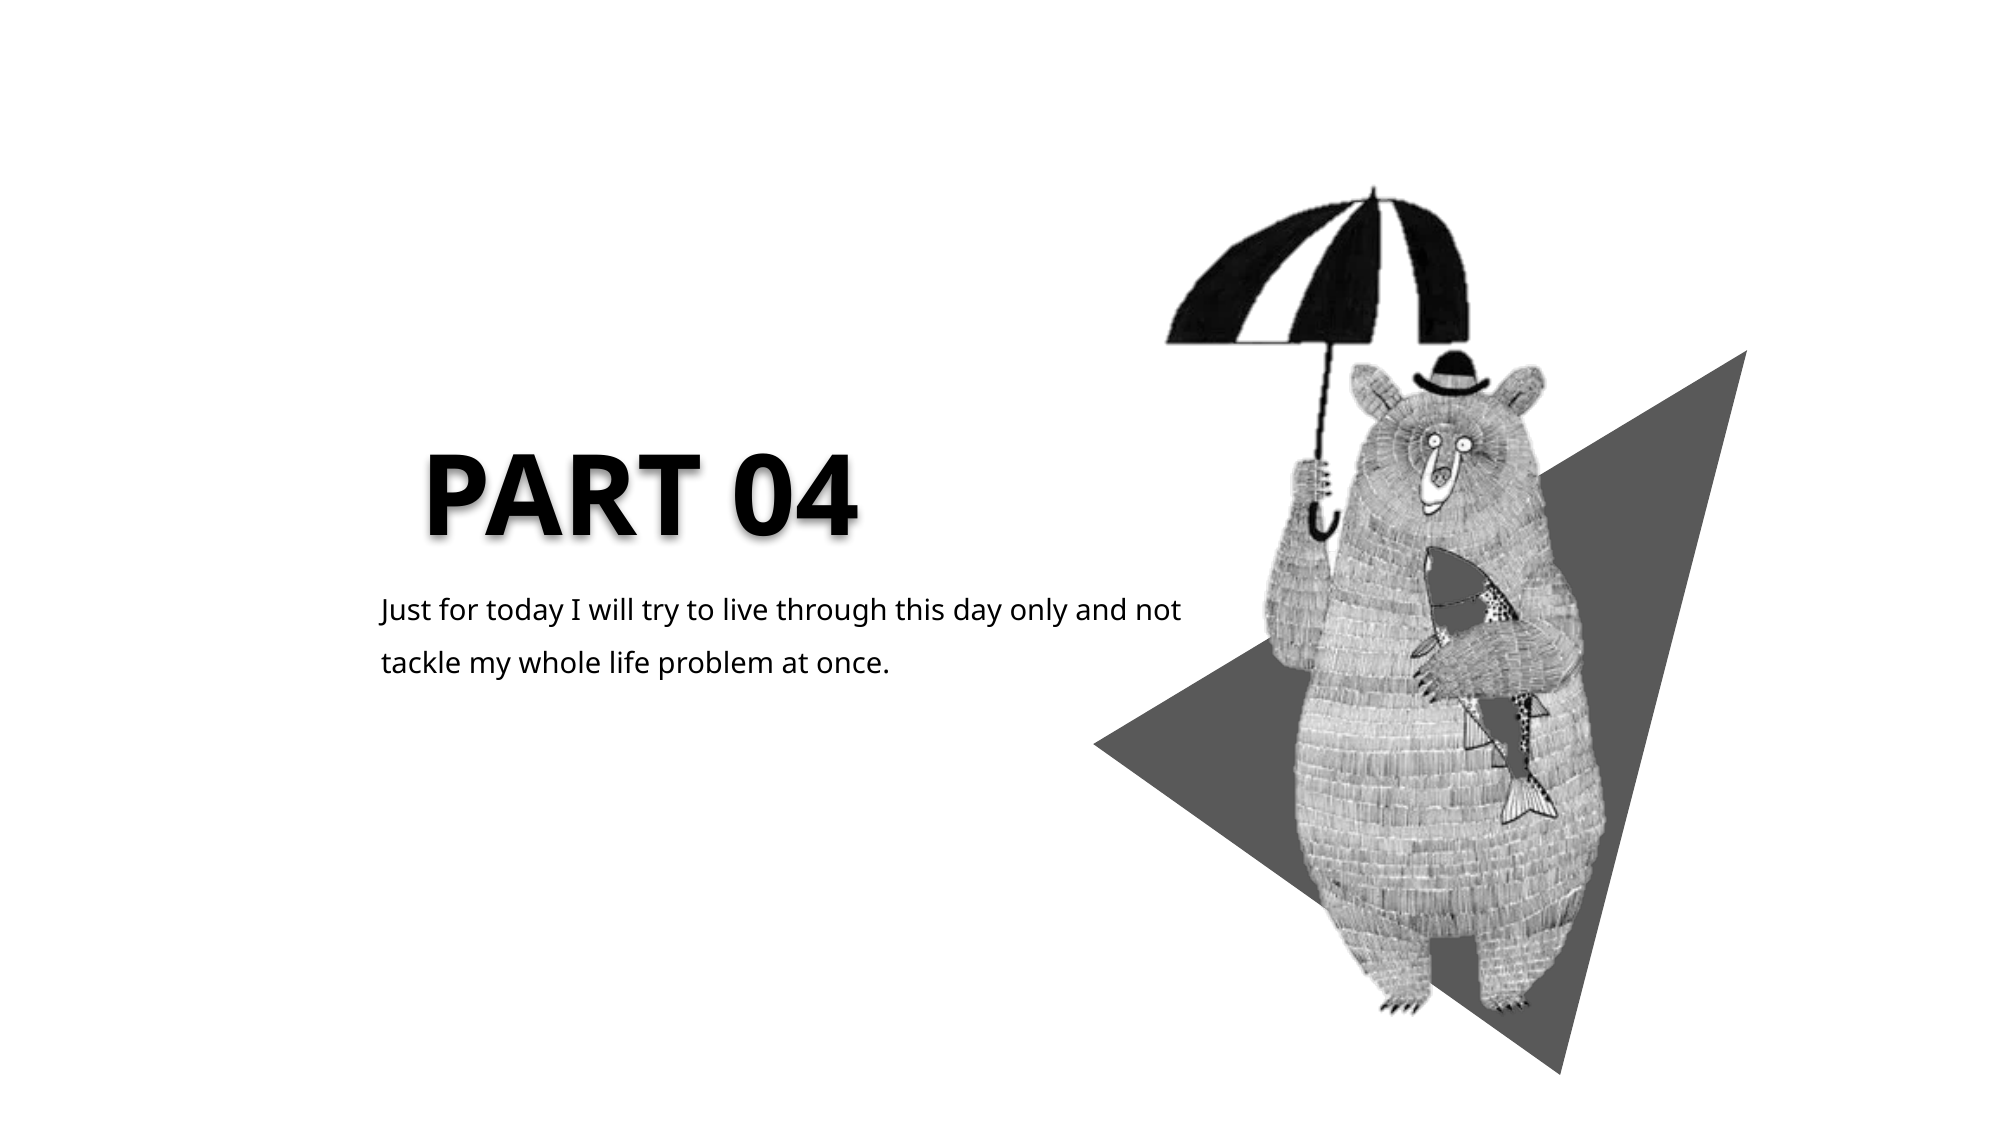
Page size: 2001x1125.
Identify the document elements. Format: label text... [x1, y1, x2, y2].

text_box [1682, 348, 1749, 607]
text_box [1476, 1017, 1577, 1077]
text_box Just for today I will try to live through this day only and not tackle my whole life problem at once. [366, 566, 1155, 687]
text_box [1091, 705, 1155, 790]
text_box PART 04 [405, 415, 1155, 566]
picture [1155, 173, 1682, 1017]
